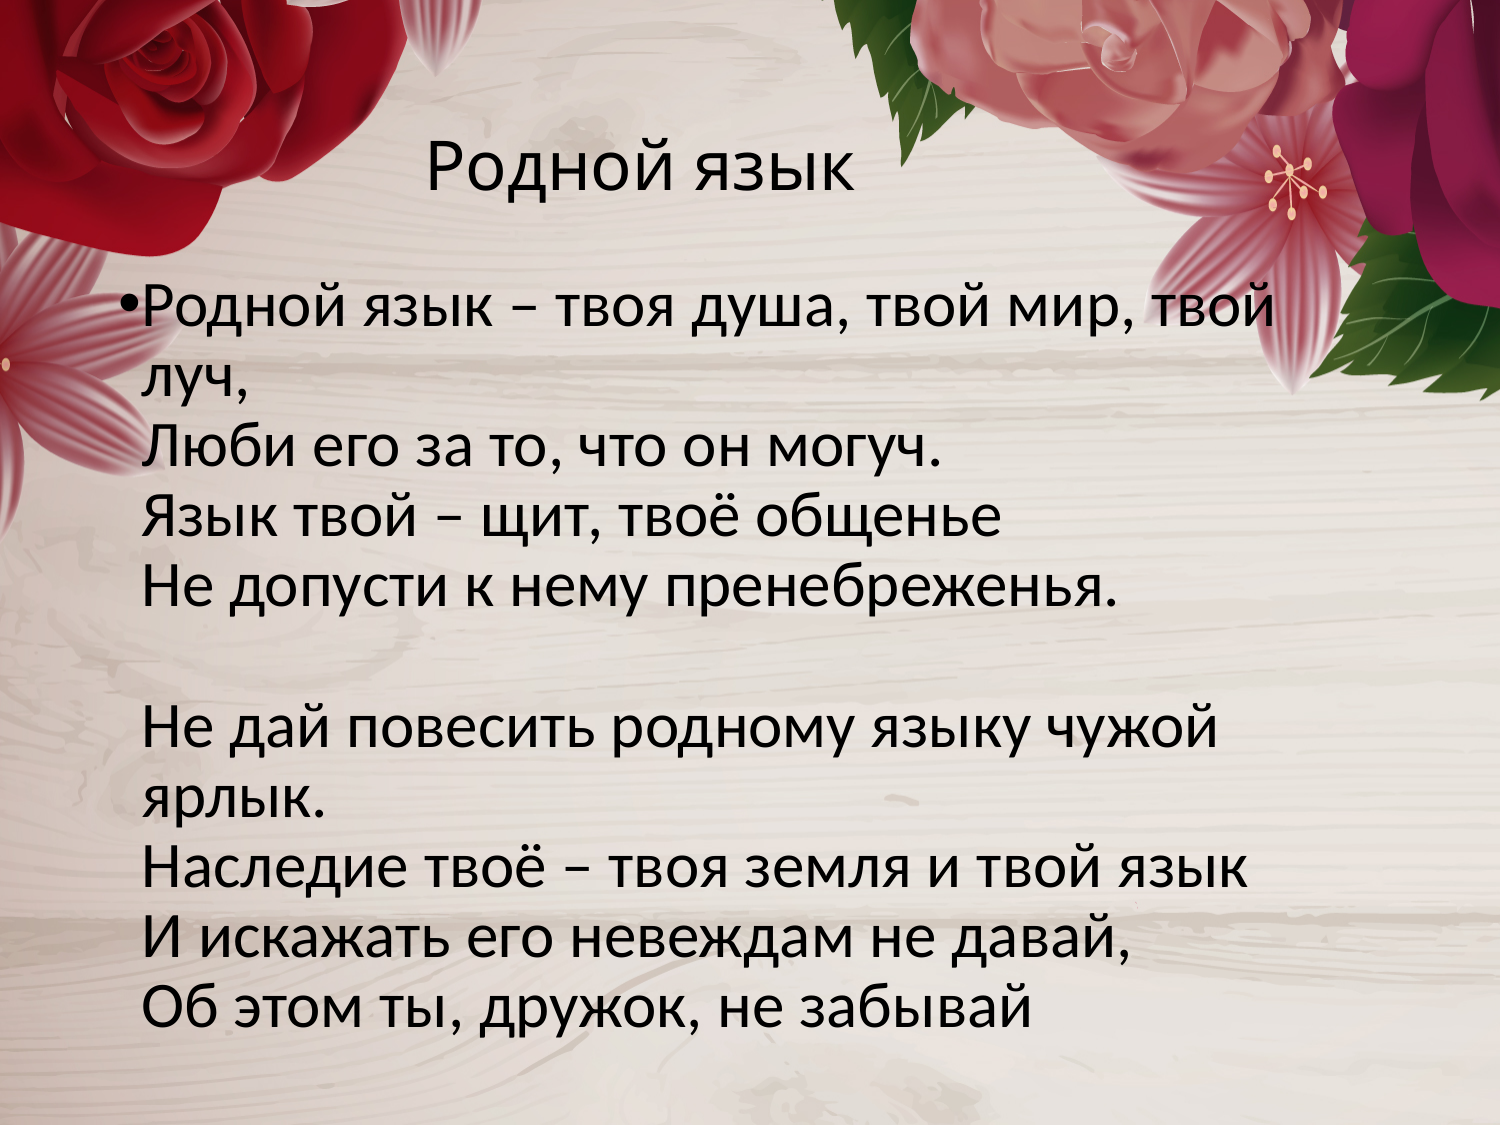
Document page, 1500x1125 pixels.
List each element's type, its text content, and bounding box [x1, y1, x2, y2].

list Родной язык – твоя душа, твой мир, твой луч, Люби его за то, что он могуч. Язык твой – щит, твоё общенье Не допусти к нему пренебреженья. Не дай повесить родному языку чужой ярлык. Наследие твоё – твоя земля и твой язык И искажать его невеждам не давай, Об этом ты, дружок, не забывай [103, 263, 1397, 1057]
picture [0, 0, 1500, 1125]
title Родной язык [103, 59, 1397, 263]
